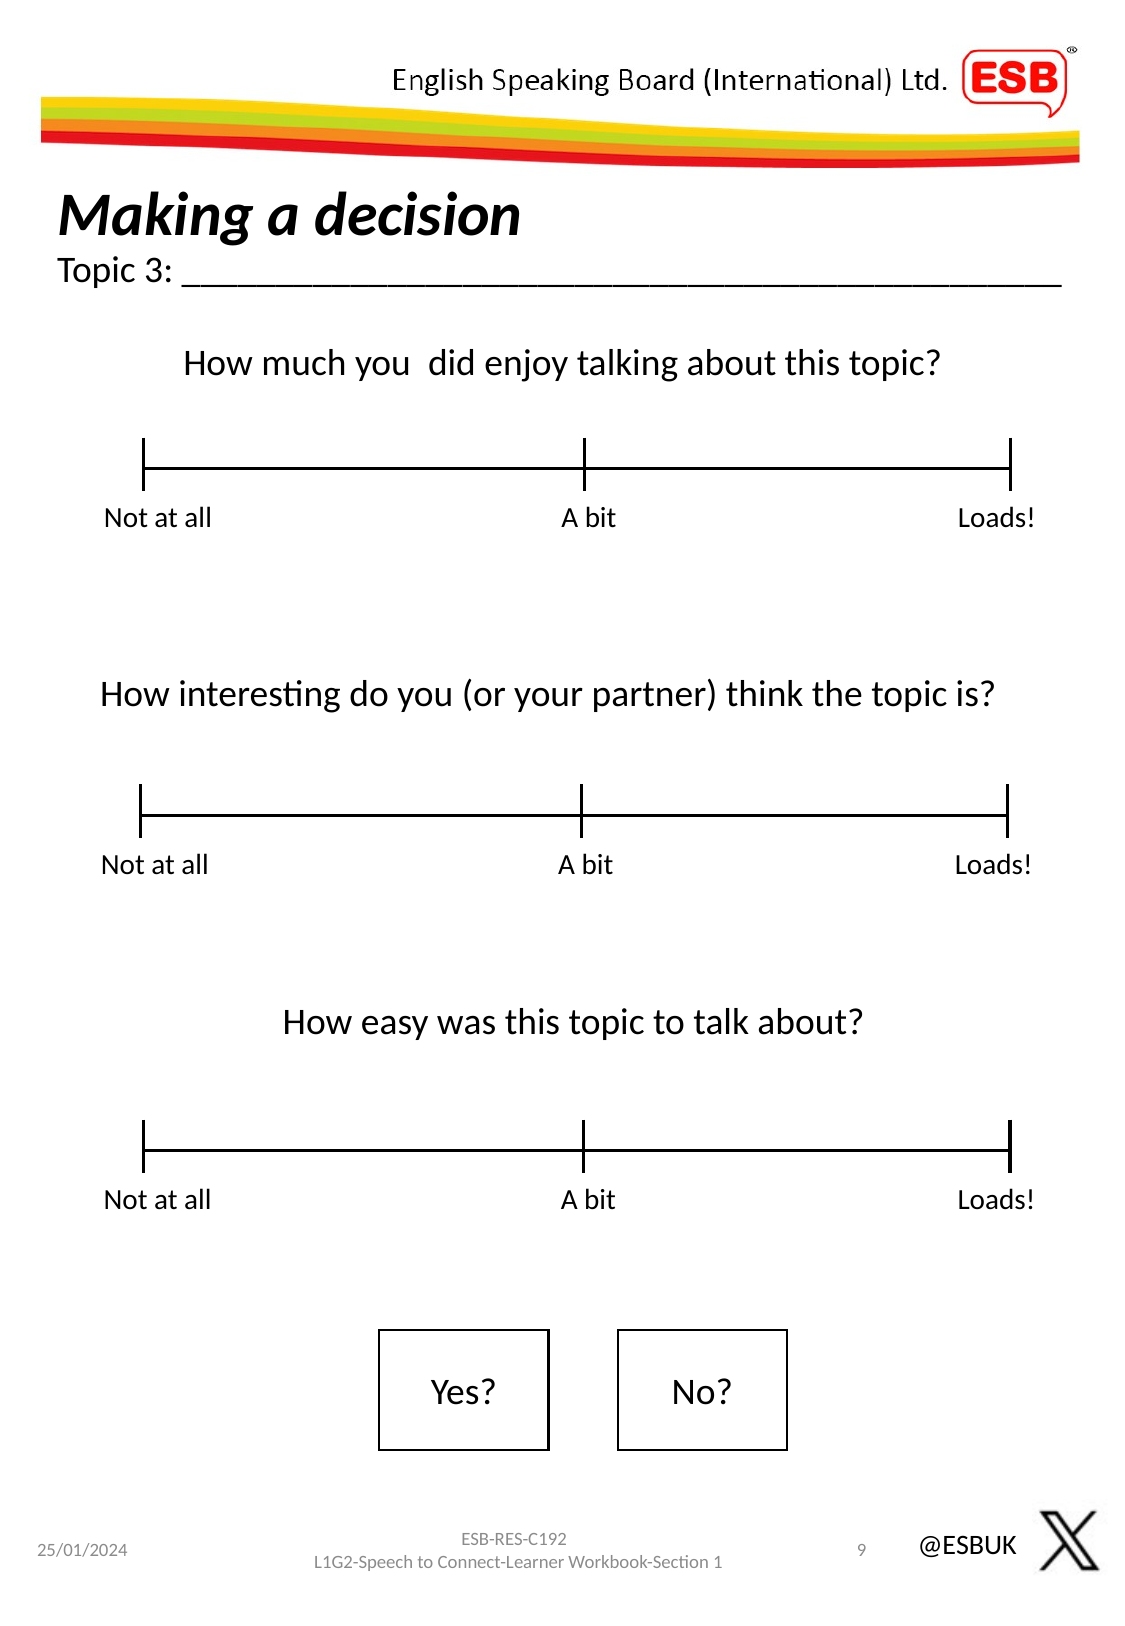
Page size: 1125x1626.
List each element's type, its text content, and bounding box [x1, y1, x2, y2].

text_box Yes? [378, 1329, 550, 1451]
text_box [35, 1119, 1119, 1207]
picture [1032, 1499, 1111, 1583]
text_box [33, 784, 1116, 871]
text_box How interesting do you (or your partner) think the topic is? [85, 662, 1125, 722]
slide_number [22, 1506, 276, 1593]
text_box No? [617, 1329, 788, 1451]
text_box How much you did enjoy talking about this topic? [43, 330, 1083, 391]
slide_number 9 [697, 1506, 882, 1593]
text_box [36, 437, 1119, 525]
text_box Topic 3: _______________________________________________ [42, 237, 1082, 298]
title Making a decision [42, 174, 1014, 237]
footer ESB-RES-C192 L1G2-Speech to Connect-Learner Workbook-Section 1 [296, 1506, 697, 1593]
text_box How easy was this topic to talk about? [54, 989, 1094, 1050]
picture [0, 1, 1125, 234]
